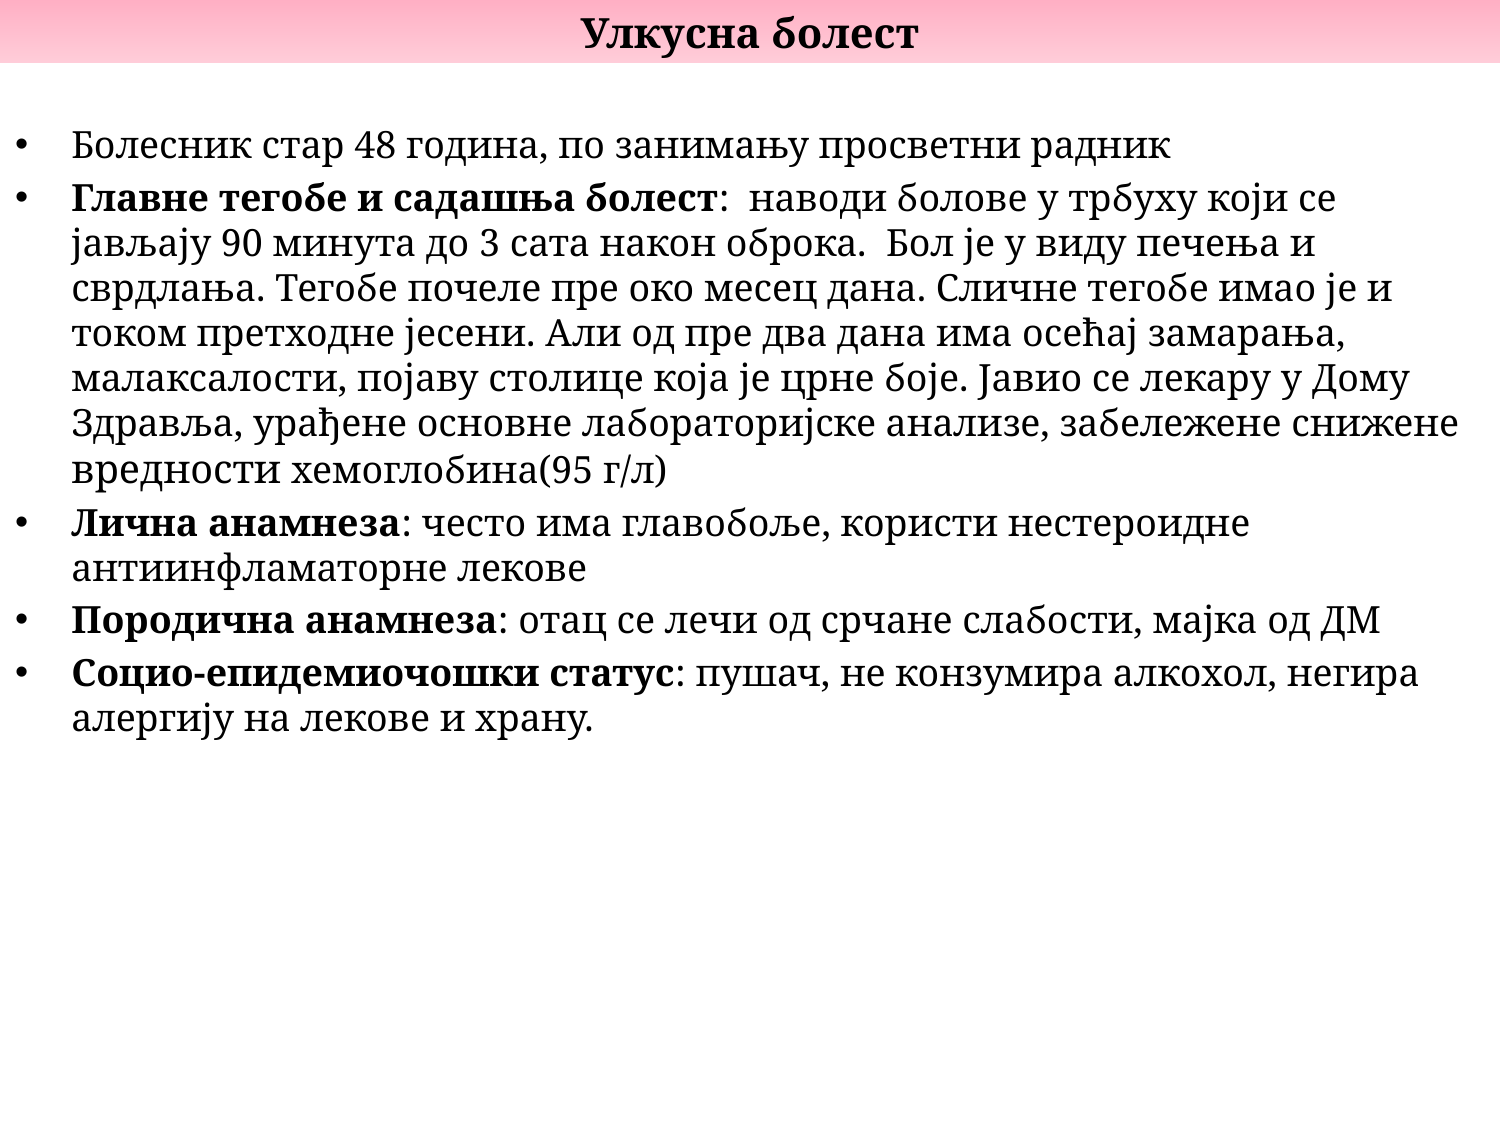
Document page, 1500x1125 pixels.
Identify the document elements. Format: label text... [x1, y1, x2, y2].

list Болесник стар 48 година, по занимању просветни радник Главне тегобе и садашња болест: наводи болове у трбуху који се јављају 90 минута до 3 сата након оброка. Бол је у виду печења и сврдлања. Тегобе почеле пре око месец дана. Сличне тегобе имао је и током претходне јесени. Али од пре два дана има осећај замарања, малаксалости, појаву столице која је црне боје. Јавио се лекару у Дому Здравља, урађене основне лабораторијске анализе, забележене снижене вредности хемоглобина(95 г/л) Лична анамнеза: често има главобоље, користи нестероидне антиинфламаторне лекове Породична анамнеза: отац се лечи од срчане слабости, мајка од ДМ Социо-епидемиочошки статус: пушач, не конзумира алкохол, негира алергију на лекове и храну. [0, 113, 1500, 857]
text_box Улкусна болест [0, 0, 1500, 63]
